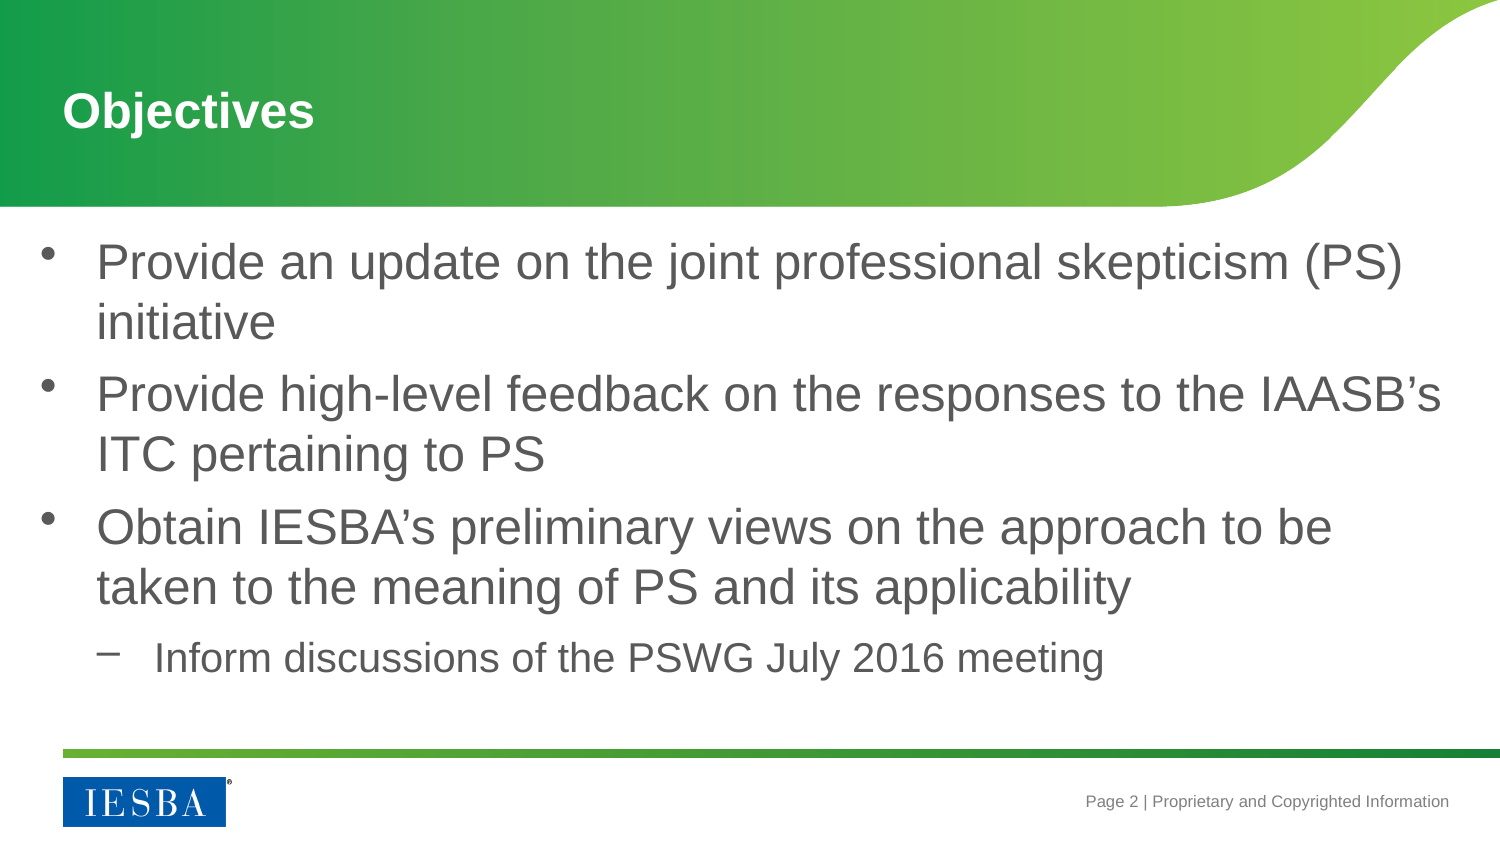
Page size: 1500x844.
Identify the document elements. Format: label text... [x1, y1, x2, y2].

list Provide an update on the joint professional skepticism (PS) initiative Provide high-level feedback on the responses to the IAASB’s ITC pertaining to PS Obtain IESBA’s preliminary views on the approach to be taken to the meaning of PS and its applicability Inform discussions of the PSWG July 2016 meeting [24, 221, 1475, 750]
picture [63, 777, 232, 827]
picture [0, 0, 1500, 207]
title Objectives [62, 75, 1300, 142]
